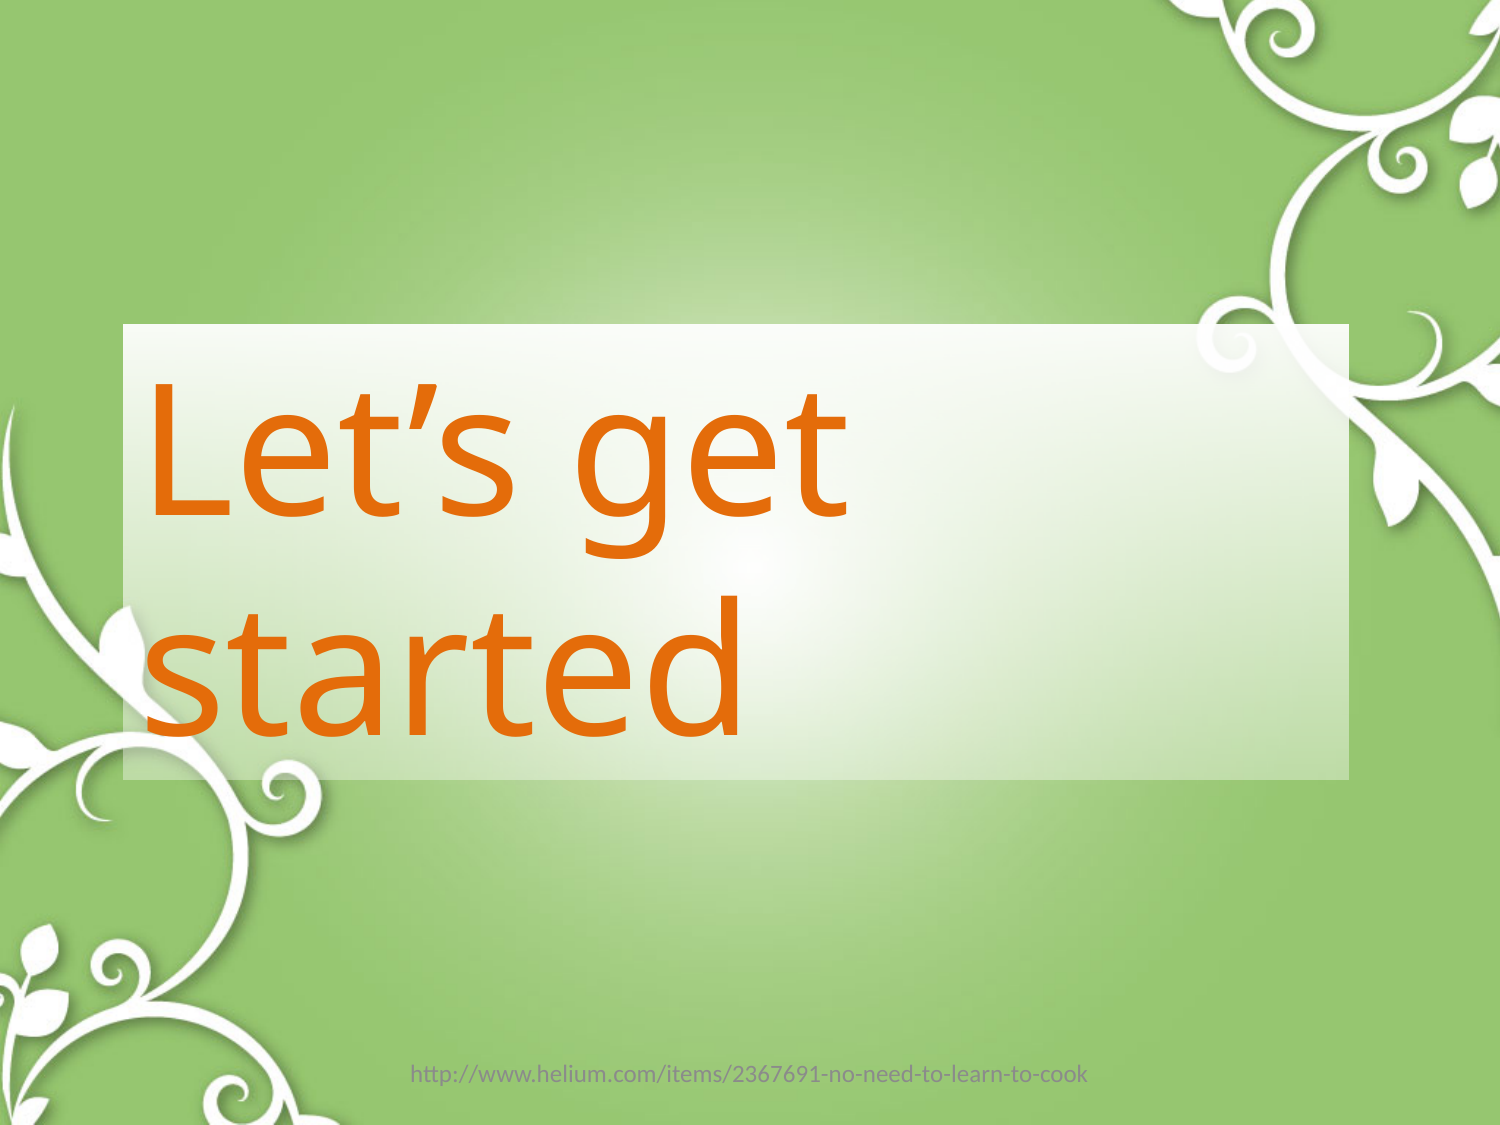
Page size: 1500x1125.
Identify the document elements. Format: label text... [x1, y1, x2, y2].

footer http://www.helium.com/items/2367691-no-need-to-learn-to-cook [174, 1042, 1325, 1103]
text_box Let’s get started [123, 324, 1349, 780]
picture [0, 0, 1500, 1125]
